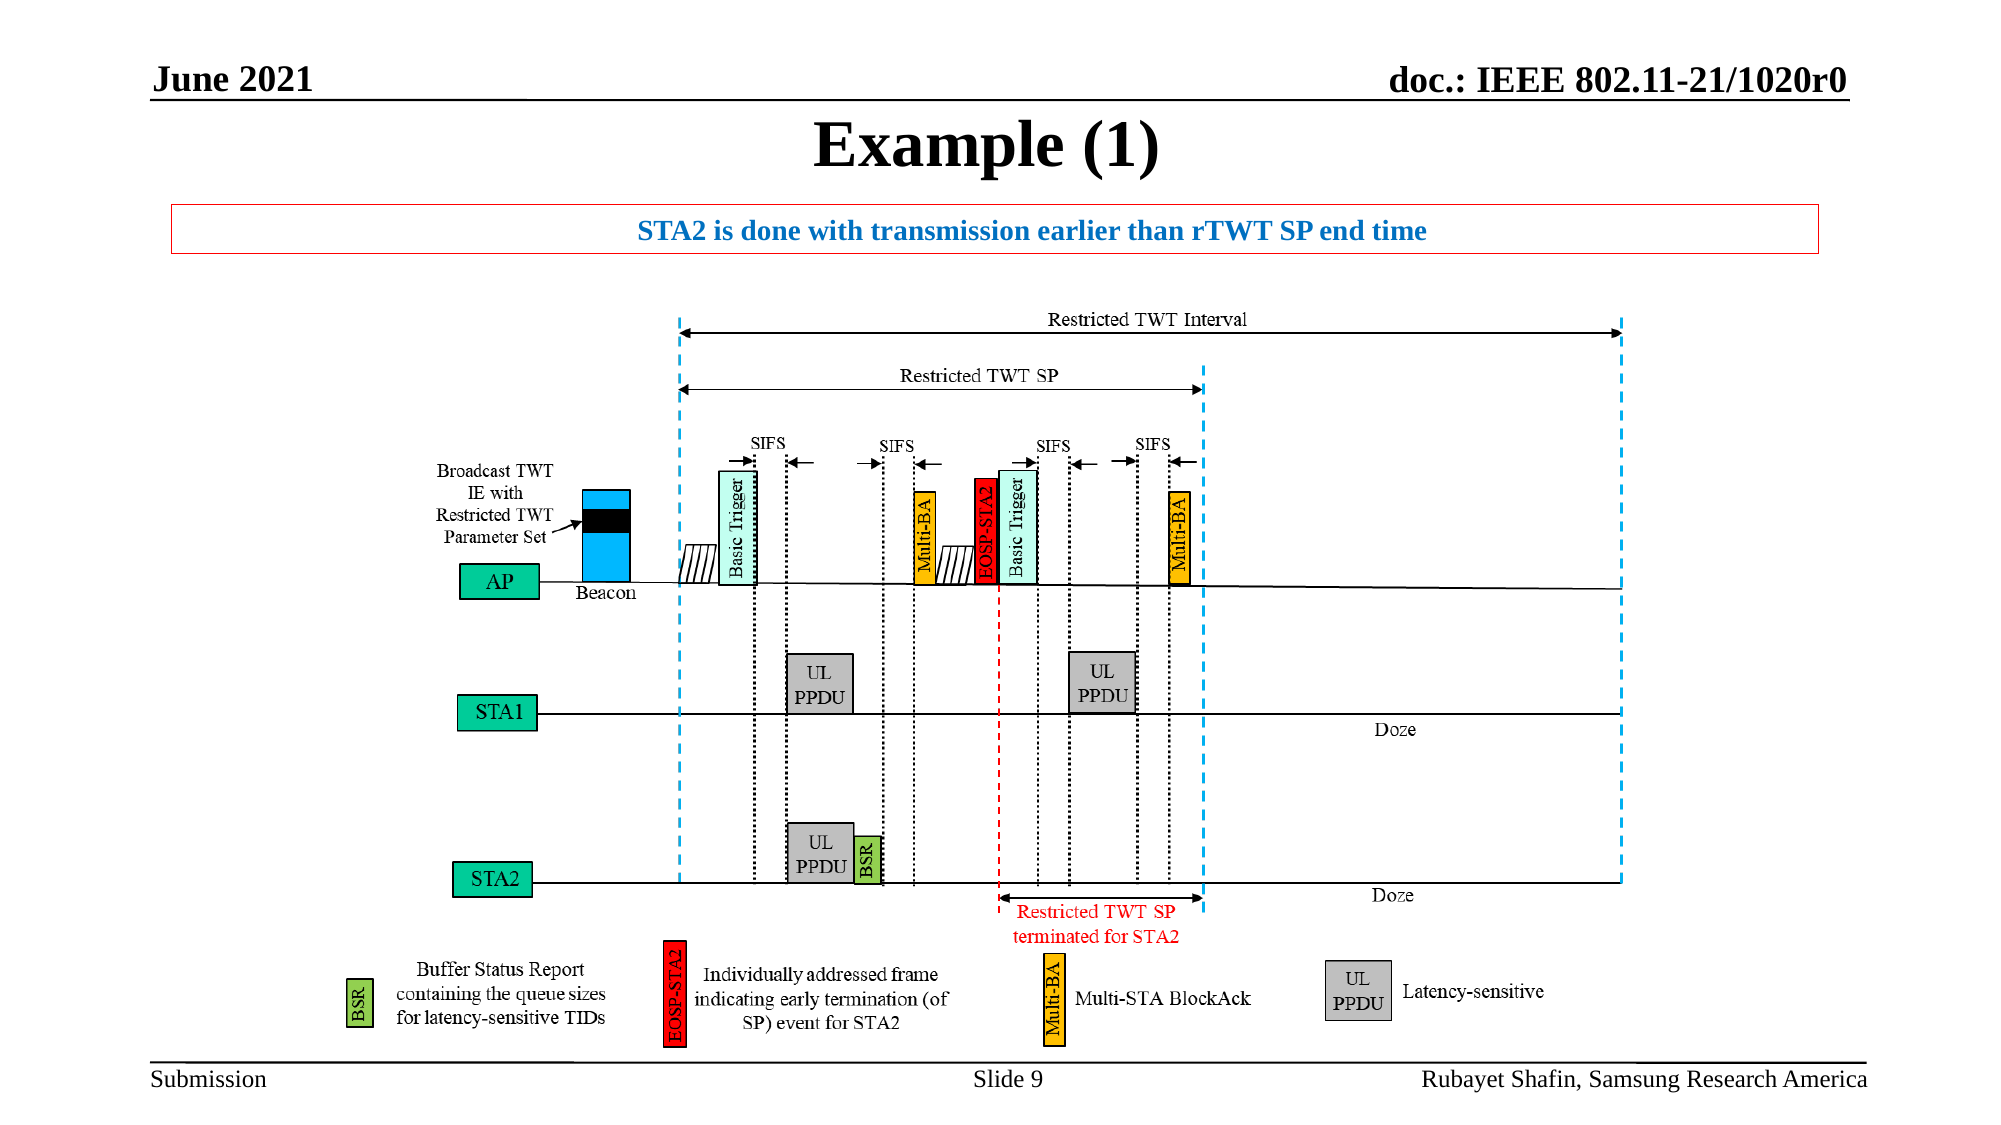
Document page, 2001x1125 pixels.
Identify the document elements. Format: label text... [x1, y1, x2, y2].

title Example (1) [137, 51, 1838, 228]
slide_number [152, 54, 563, 100]
slide_number Slide 9 [950, 1066, 1067, 1123]
text_box STA2 is done with transmission earlier than rTWT SP end time [171, 204, 1819, 254]
picture [340, 300, 1635, 1058]
footer Rubayet Shafin, Samsung Research America [1171, 1061, 1869, 1093]
